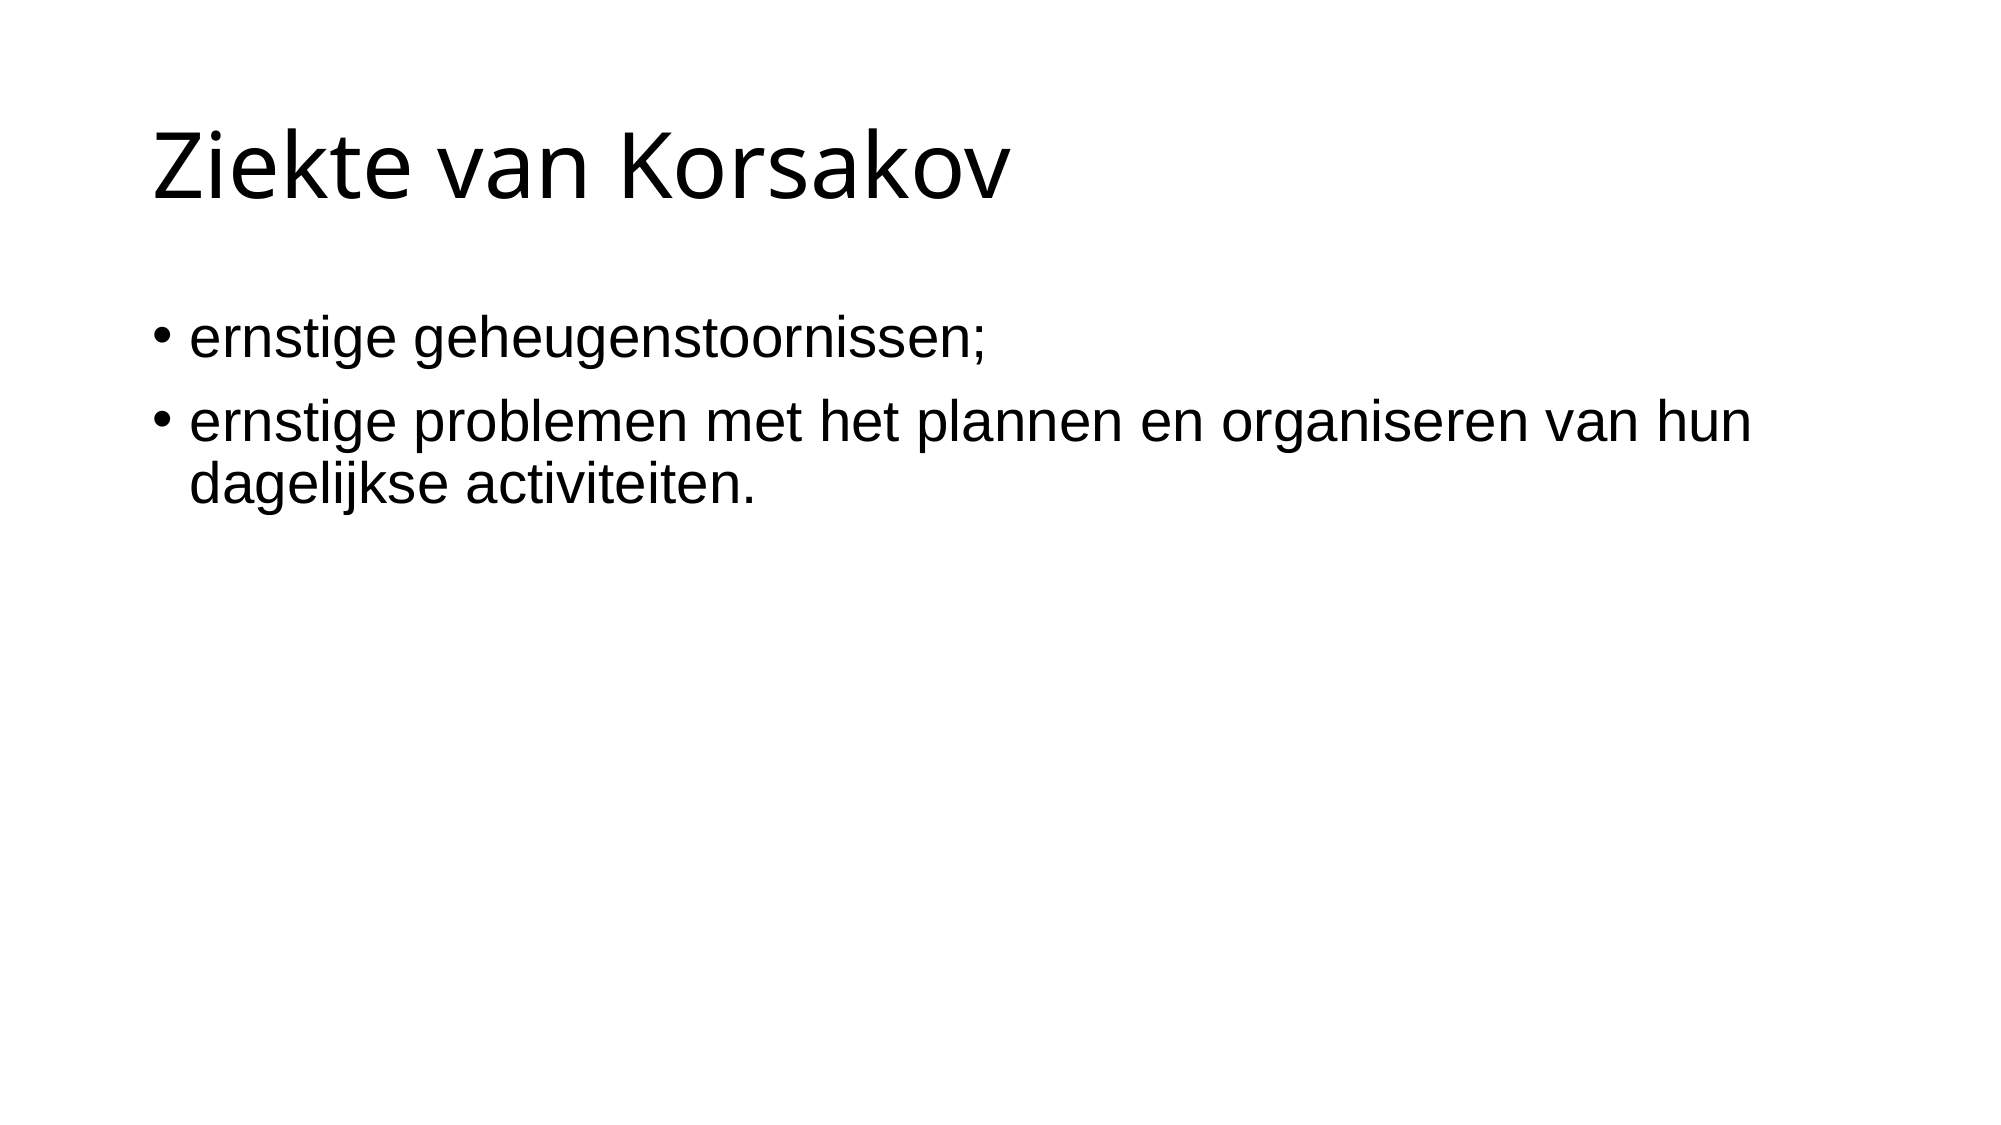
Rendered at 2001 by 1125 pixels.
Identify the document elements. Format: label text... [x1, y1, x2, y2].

list ernstige geheugenstoornissen; ernstige problemen met het plannen en organiseren van hun dagelijkse activiteiten. [137, 299, 1863, 1014]
title Ziekte van Korsakov [137, 59, 1863, 278]
